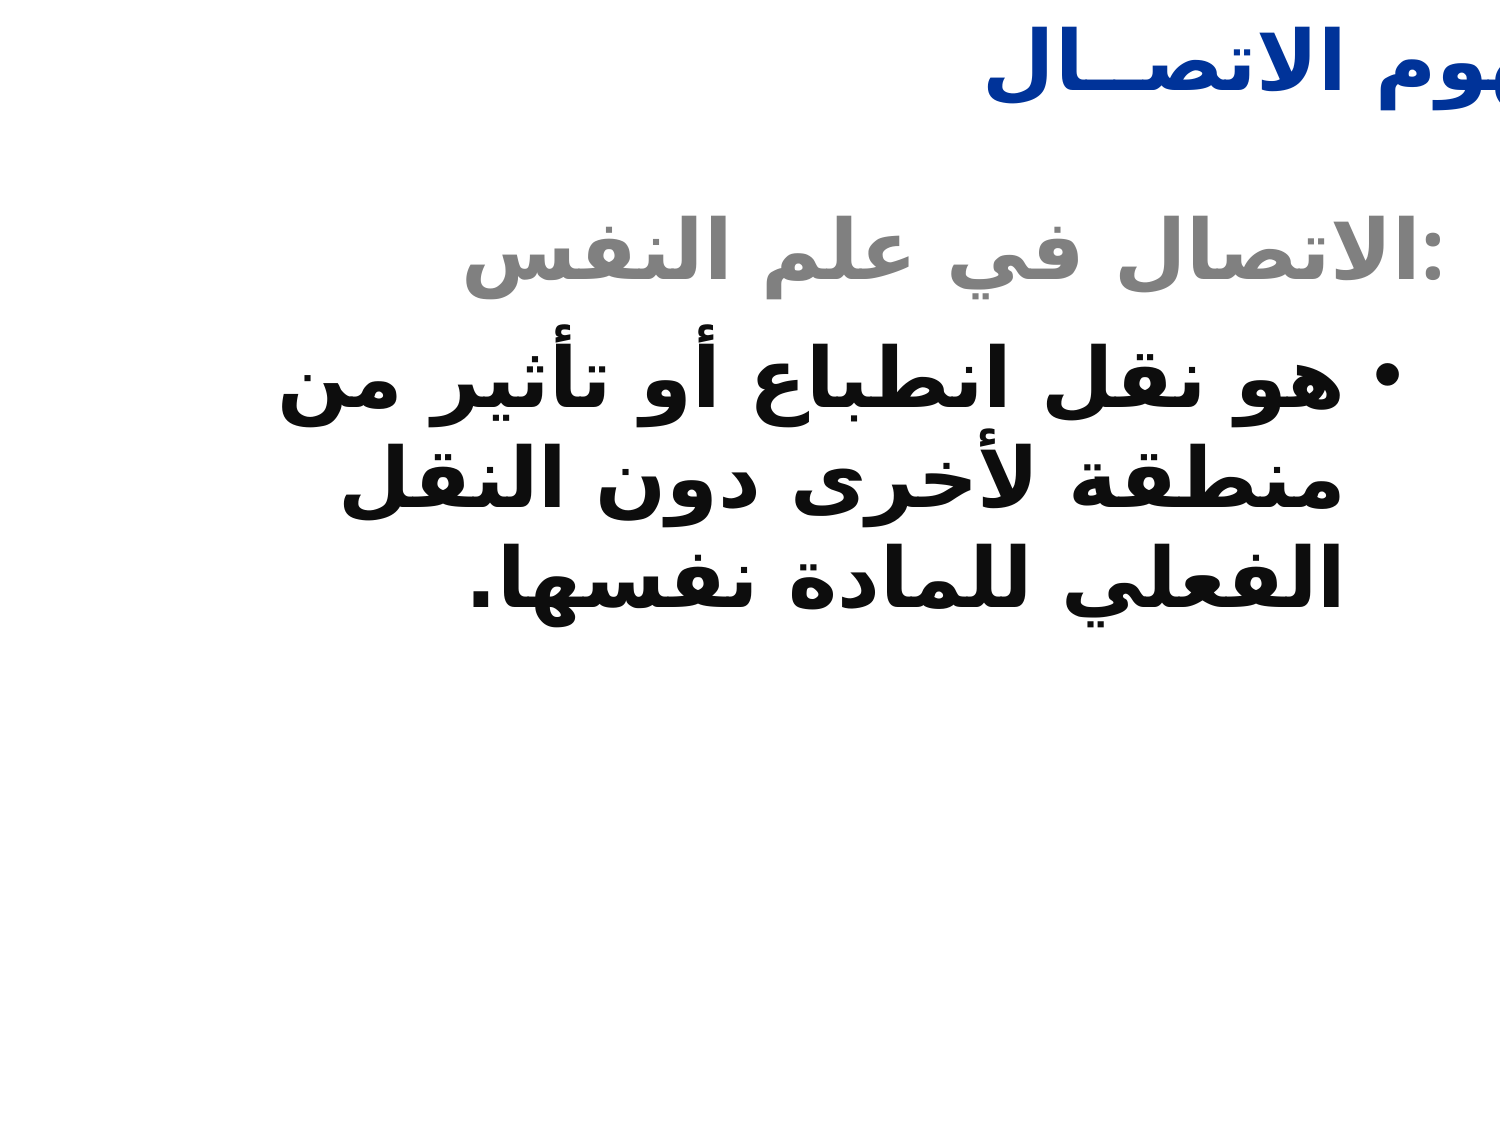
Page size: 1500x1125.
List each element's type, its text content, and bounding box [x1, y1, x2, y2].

text_box الاتصال في علم النفس: [0, 184, 1483, 298]
text_box مفهوم الاتصــال [968, 0, 1500, 115]
list هو نقل انطباع أو تأثير من منطقة لأخرى دون النقل الفعلي للمادة نفسها. [93, 316, 1418, 1017]
